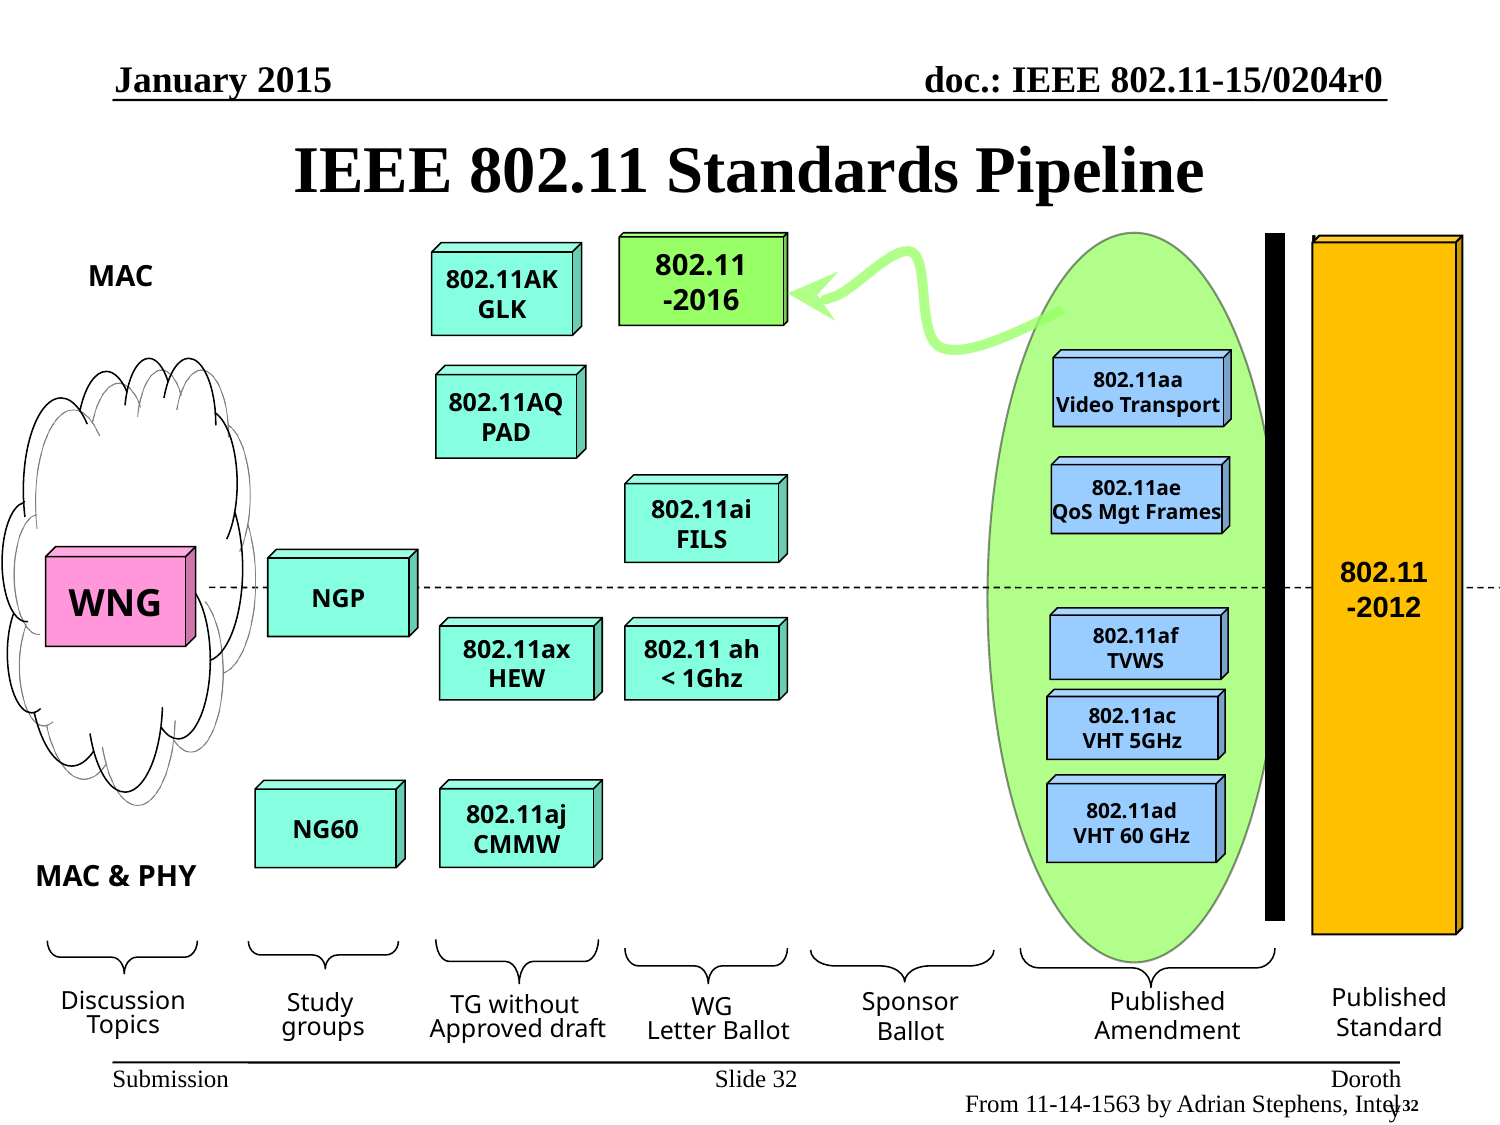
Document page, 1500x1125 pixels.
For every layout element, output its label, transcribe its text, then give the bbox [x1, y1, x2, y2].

text_box 32 [1387, 1087, 1460, 1125]
text_box [1020, 948, 1276, 988]
text_box 802.11ac VHT 5GHz [1046, 689, 1226, 760]
text_box 802.11 ah < 1Ghz [624, 617, 788, 700]
text_box [787, 251, 1063, 351]
table_cell Yes [1053, 350, 1231, 357]
footer Dorothy Stanley, Aruba Networks [1324, 1061, 1402, 1087]
table_cell Yes [46, 547, 195, 556]
table_cell Yes [440, 780, 602, 788]
text_box NGP [267, 549, 418, 637]
text_box MAC [73, 250, 169, 300]
text_box Published Standard [1316, 974, 1463, 1049]
text_box 802.11aj CMMW [439, 779, 603, 868]
text_box [2, 358, 243, 793]
text_box Discussion Topics [30, 983, 217, 1046]
text_box WNG [45, 546, 196, 647]
table_cell IEEE Std 802.11ae-2012 [1052, 457, 1229, 464]
table_cell IEEE Std 802.11ad-2012 [625, 475, 787, 483]
table_cell Yes [1047, 689, 1224, 696]
text_box 802.11ad VHT 60 GHz [1046, 774, 1226, 863]
text_box 802.11ae QoS Mgt Frames [1051, 456, 1230, 534]
text_box [435, 939, 599, 984]
table_cell $108 print [1047, 775, 1225, 783]
text_box 802.11ax HEW [439, 617, 603, 700]
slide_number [114, 54, 413, 101]
text_box [624, 948, 788, 984]
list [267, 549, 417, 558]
title IEEE 802.11 Standards Pipeline [112, 112, 1388, 220]
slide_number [1312, 235, 1462, 242]
text_box Published Amendment [1079, 977, 1256, 1053]
text_box 802.11 -2012 [1312, 235, 1463, 935]
text_box TG without Approved draft [414, 987, 622, 1051]
text_box Sponsor Ballot [846, 978, 975, 1054]
table_cell [625, 617, 787, 625]
text_box 802.11ai FILS [624, 474, 788, 563]
text_box 802.11 -2016 [619, 232, 788, 326]
text_box MAC & PHY [20, 850, 212, 900]
text_box Study groups [242, 984, 404, 1048]
text_box WG Letter Ballot [632, 988, 805, 1052]
text_box [248, 941, 399, 969]
text_box 802.11AQ PAD [435, 365, 586, 459]
table_cell [255, 781, 404, 789]
slide_number Slide 32 [712, 1061, 800, 1093]
table_cell IEEE Std 802.11aa-2012 [432, 242, 581, 251]
text_box From 11-14-1563 by Adrian Stephens, Intel [964, 1087, 1402, 1118]
table_cell $185 print [440, 618, 601, 625]
table_cell [436, 365, 585, 374]
text_box [810, 949, 994, 982]
text_box 802.11AK GLK [431, 242, 582, 336]
text_box NG60 [255, 780, 406, 868]
text_box [47, 940, 198, 974]
table_cell [1050, 608, 1228, 615]
text_box 802.11aa Video Transport [1053, 349, 1232, 427]
text_box [987, 232, 1265, 948]
text_box 802.11af TVWS [1050, 607, 1229, 680]
